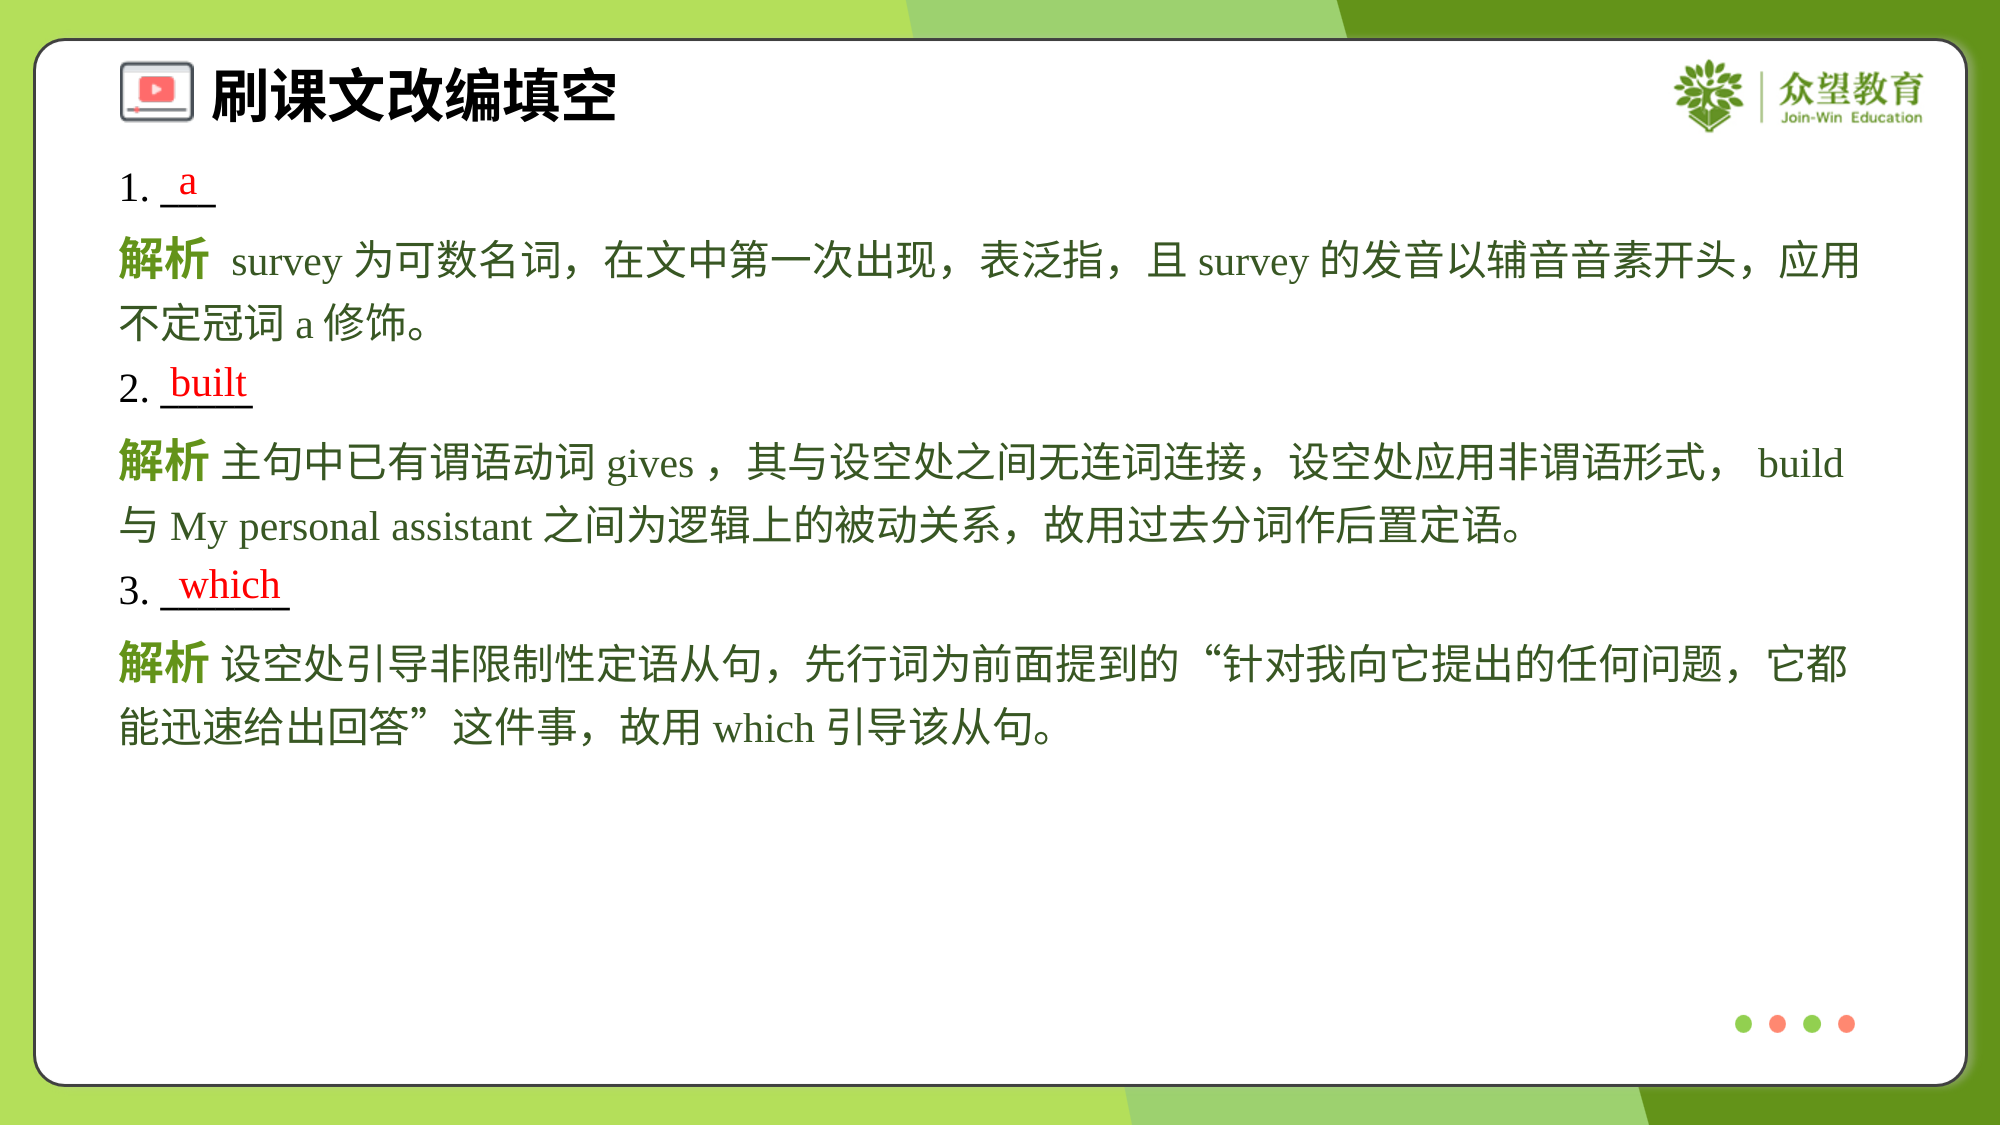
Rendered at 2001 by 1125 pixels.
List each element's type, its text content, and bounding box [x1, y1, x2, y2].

text_box 解析 设空处引导非限制性定语从句，先行词为前面提到的“针对我向它提出的任何问题，它都能迅速给出回答”这件事，故用which引导该从句。 [118, 619, 1883, 747]
text_box built [165, 342, 252, 400]
picture [0, 0, 2000, 1125]
text_box 3. _______ [118, 550, 1883, 608]
text_box which [174, 544, 286, 602]
text_box 1. ___ [118, 146, 1883, 204]
text_box a [174, 140, 202, 199]
text_box 解析 survey为可数名词，在文中第一次出现，表泛指，且survey的发音以辅音音素开头，应用不定冠词a修饰。 [118, 215, 1883, 343]
text_box 2. _____ [118, 348, 1883, 406]
text_box 解析 主句中已有谓语动词gives，其与设空处之间无连词连接，设空处应用非谓语形式，build与My personal assistant之间为逻辑上的被动关系，故用过去分词作后置定语。 [118, 417, 1883, 544]
